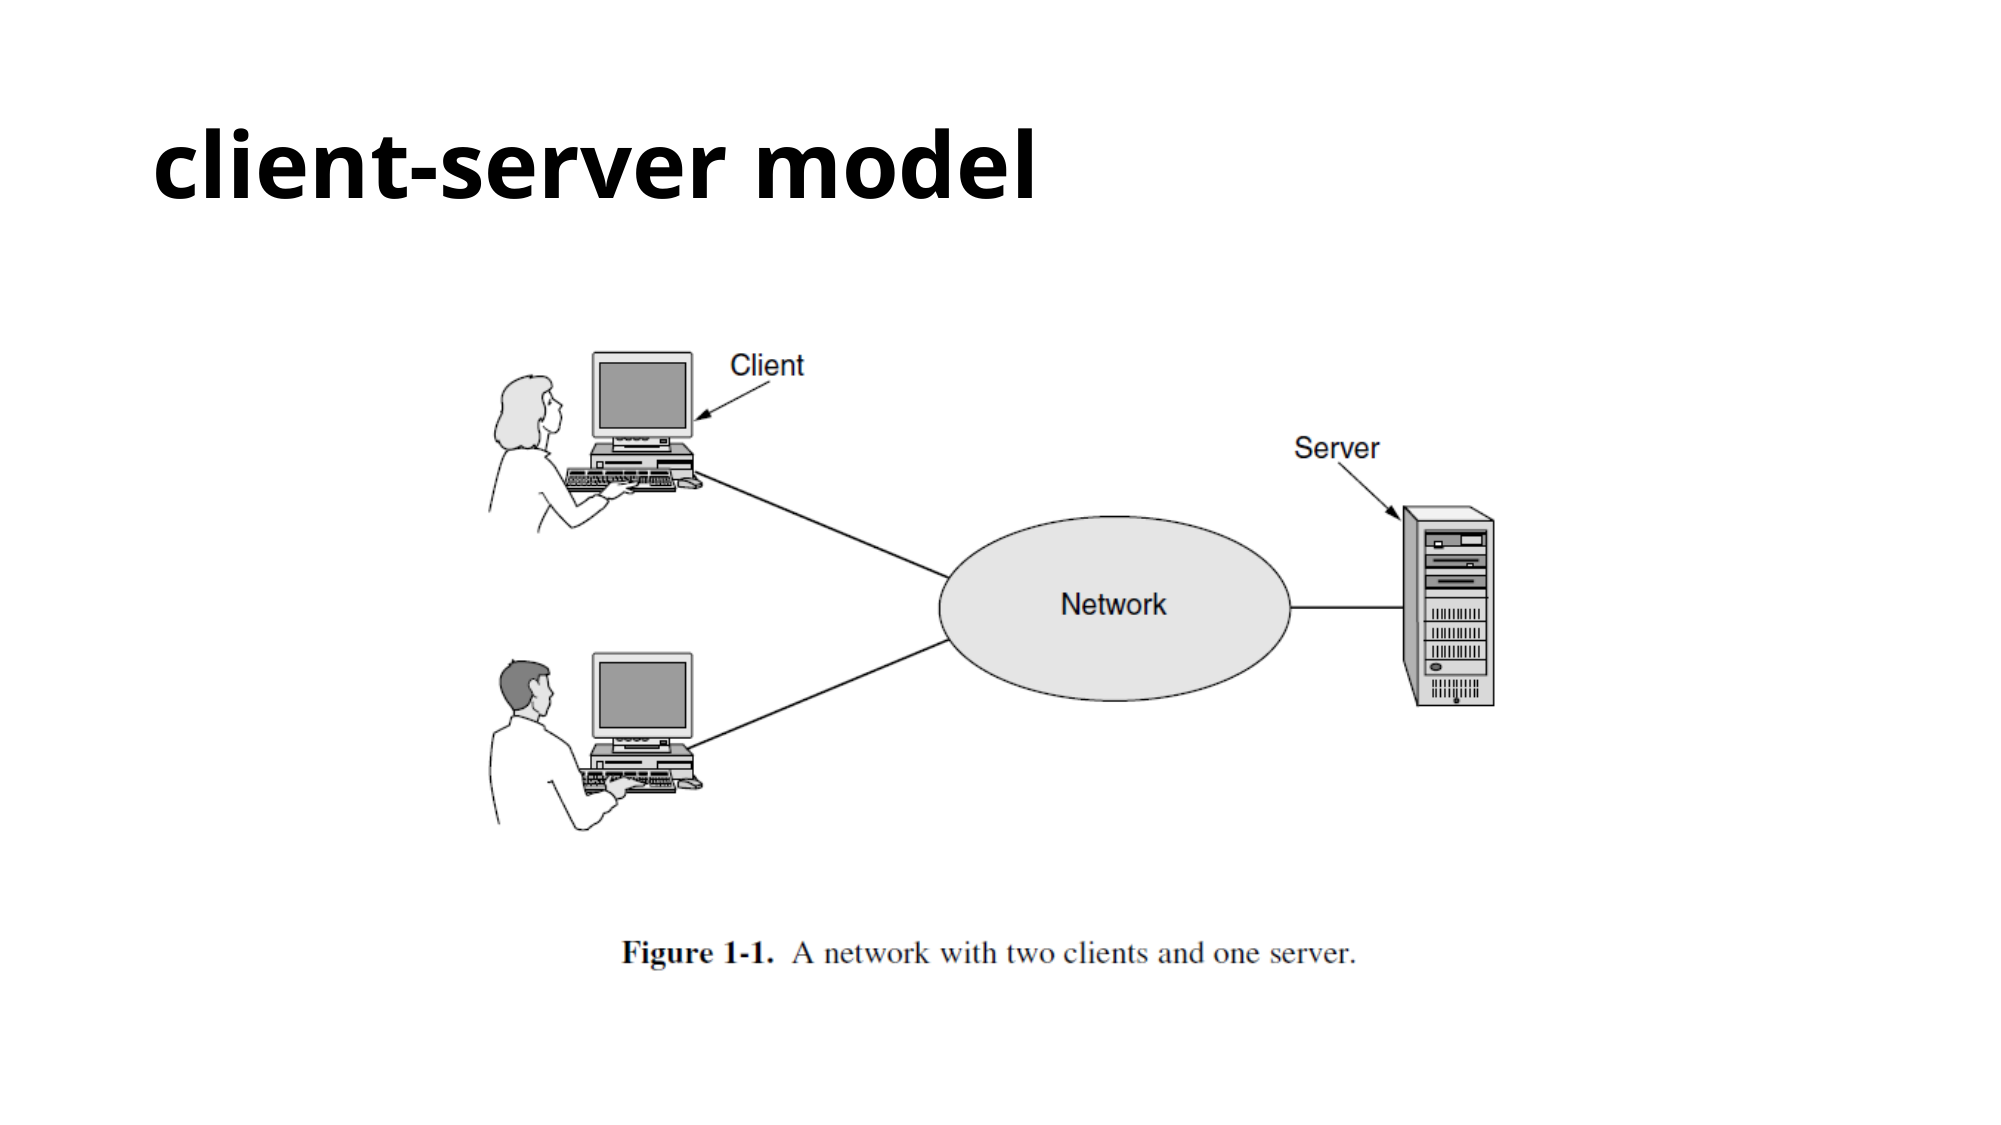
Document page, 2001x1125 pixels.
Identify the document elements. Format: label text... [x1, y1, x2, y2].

title client-server model [137, 59, 1863, 278]
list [397, 299, 1603, 1014]
